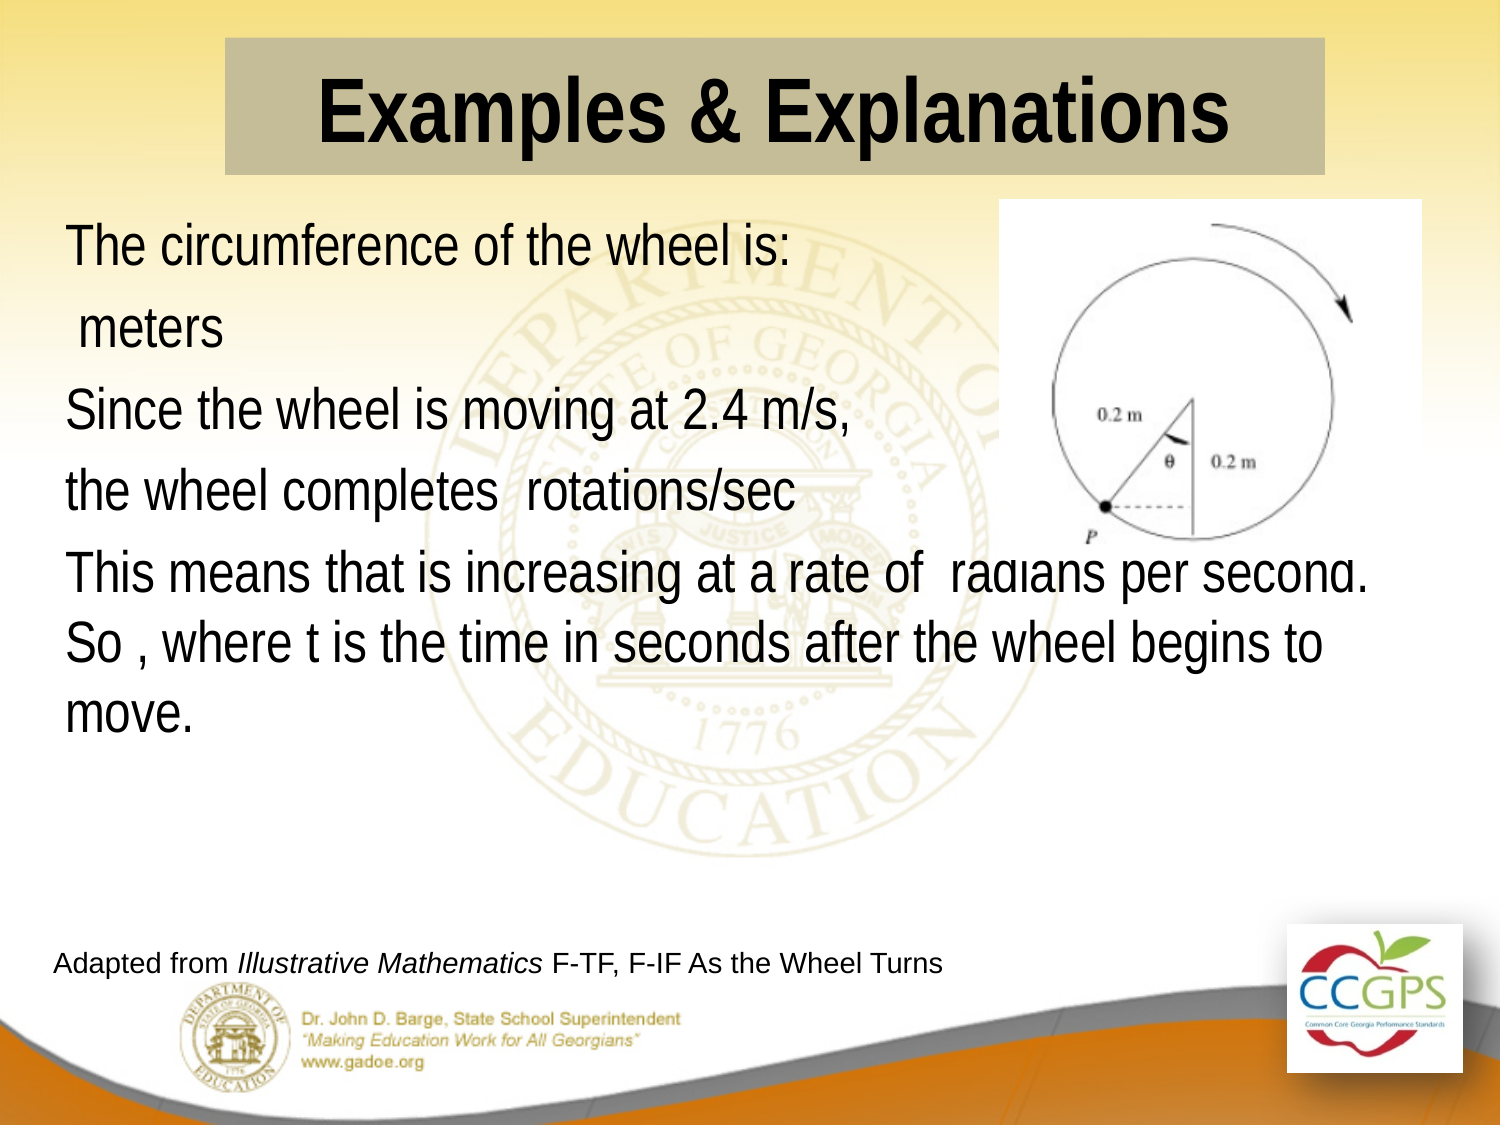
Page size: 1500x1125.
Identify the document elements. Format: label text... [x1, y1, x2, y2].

picture [0, 0, 1500, 1125]
title Examples & Explanations [224, 37, 1326, 176]
text_box Adapted from Illustrative Mathematics F-TF, F-IF As the Wheel Turns [38, 936, 959, 987]
